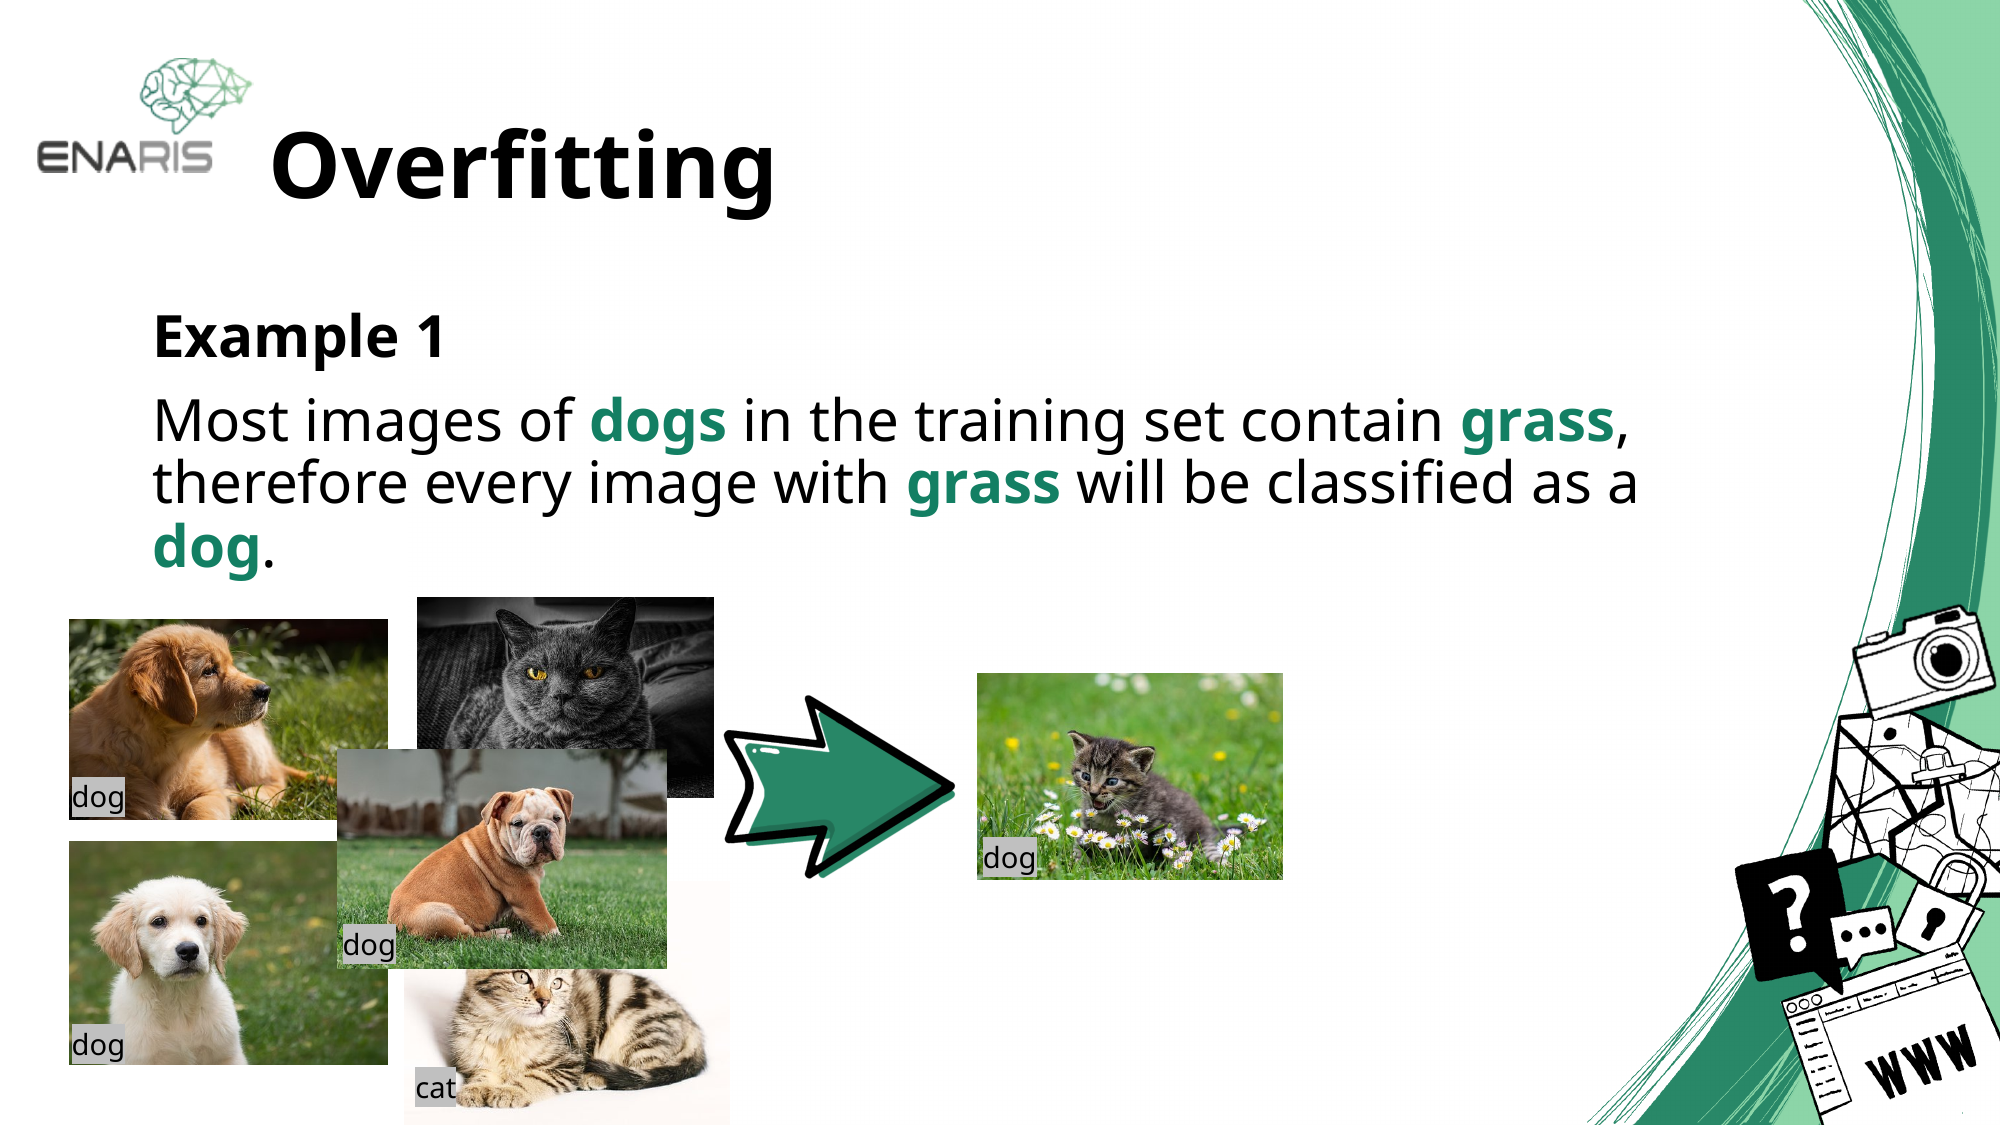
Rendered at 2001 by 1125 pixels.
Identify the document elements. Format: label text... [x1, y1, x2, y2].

list Example 1 Most images of dogs in the training set contain grass, therefore every image with grass will be classified as a dog. [137, 299, 1713, 1014]
text_box dog [56, 1018, 152, 1069]
text_box cat [400, 1062, 404, 1112]
text_box dog [56, 771, 159, 821]
title Overfitting [253, 59, 1863, 278]
picture [37, 58, 254, 173]
picture [69, 0, 2000, 1125]
